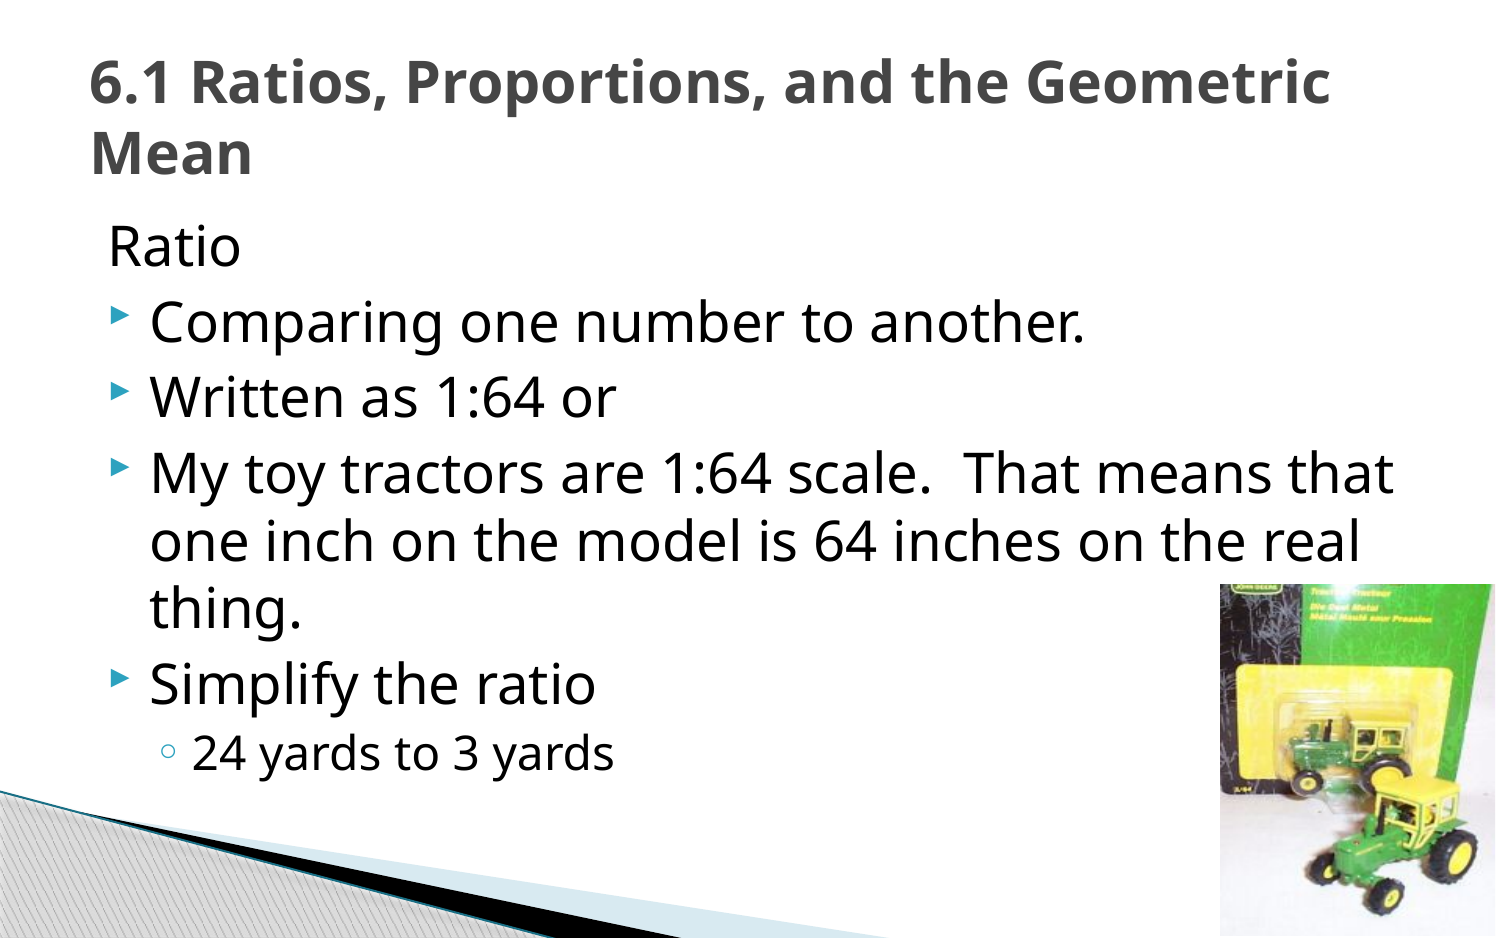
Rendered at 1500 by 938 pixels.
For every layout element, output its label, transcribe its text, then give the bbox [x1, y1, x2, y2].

title 6.1 Ratios, Proportions, and the Geometric Mean [75, 37, 1425, 194]
picture [1219, 583, 1496, 936]
